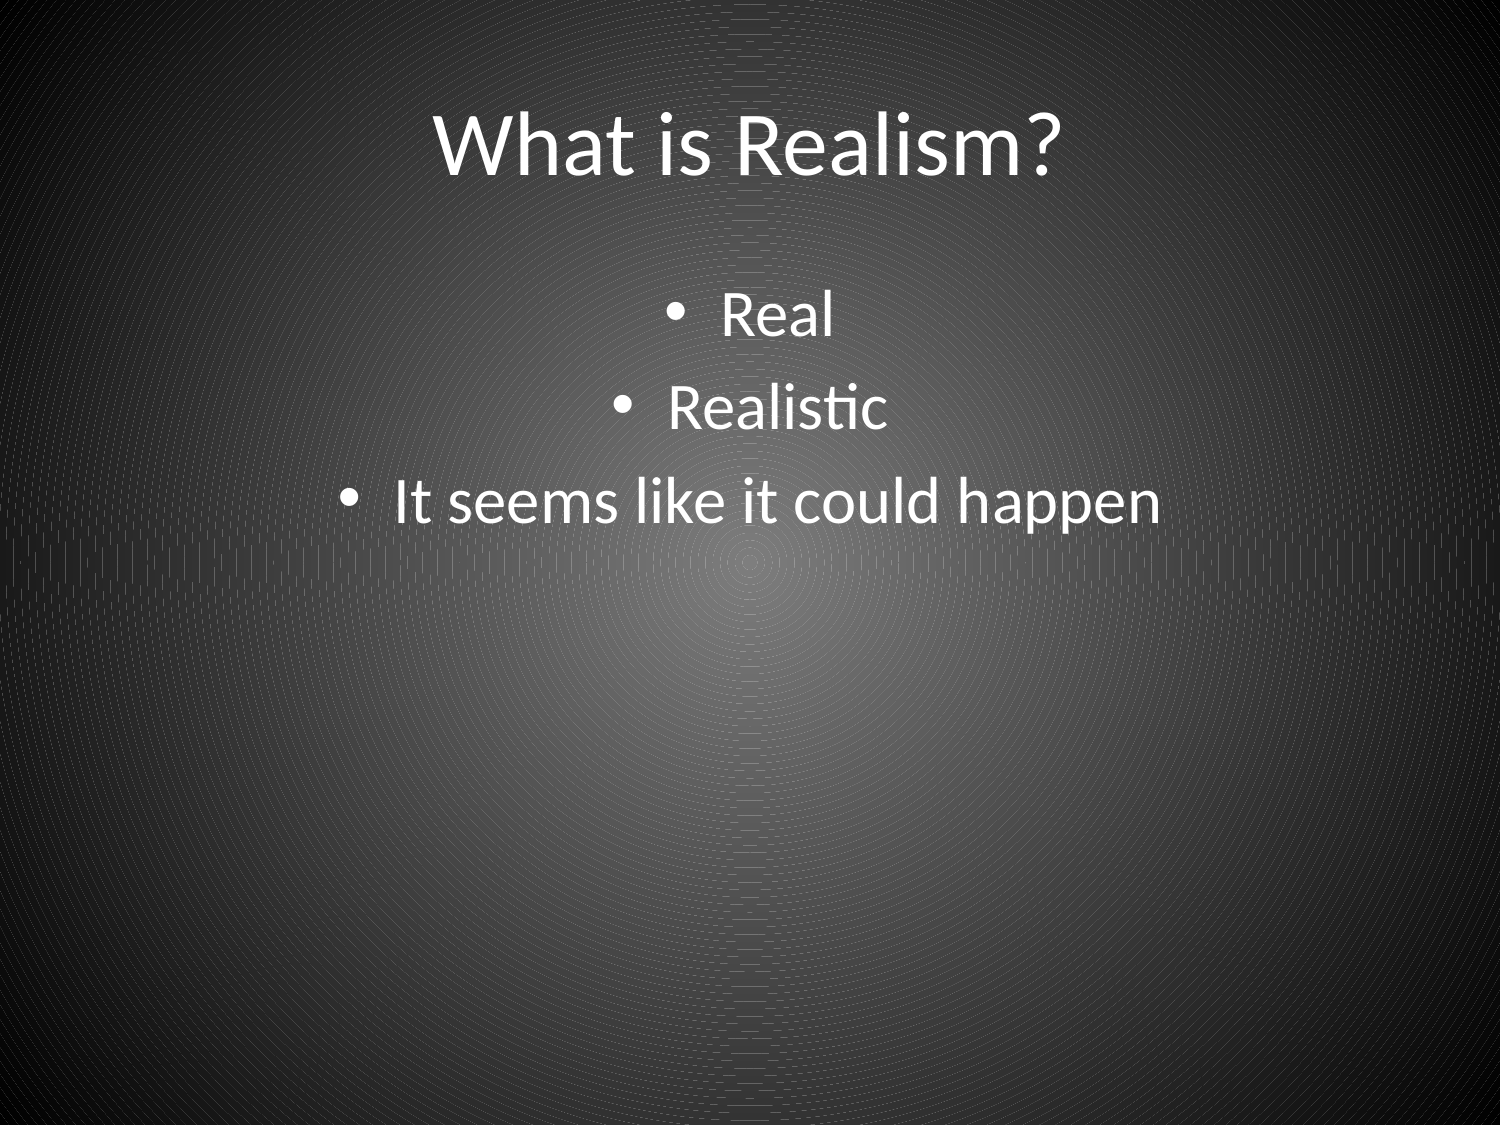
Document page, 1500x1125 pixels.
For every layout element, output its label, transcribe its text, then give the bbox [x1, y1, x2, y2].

list Real Realistic It seems like it could happen [75, 262, 1425, 1005]
title What is Realism? [75, 45, 1425, 233]
